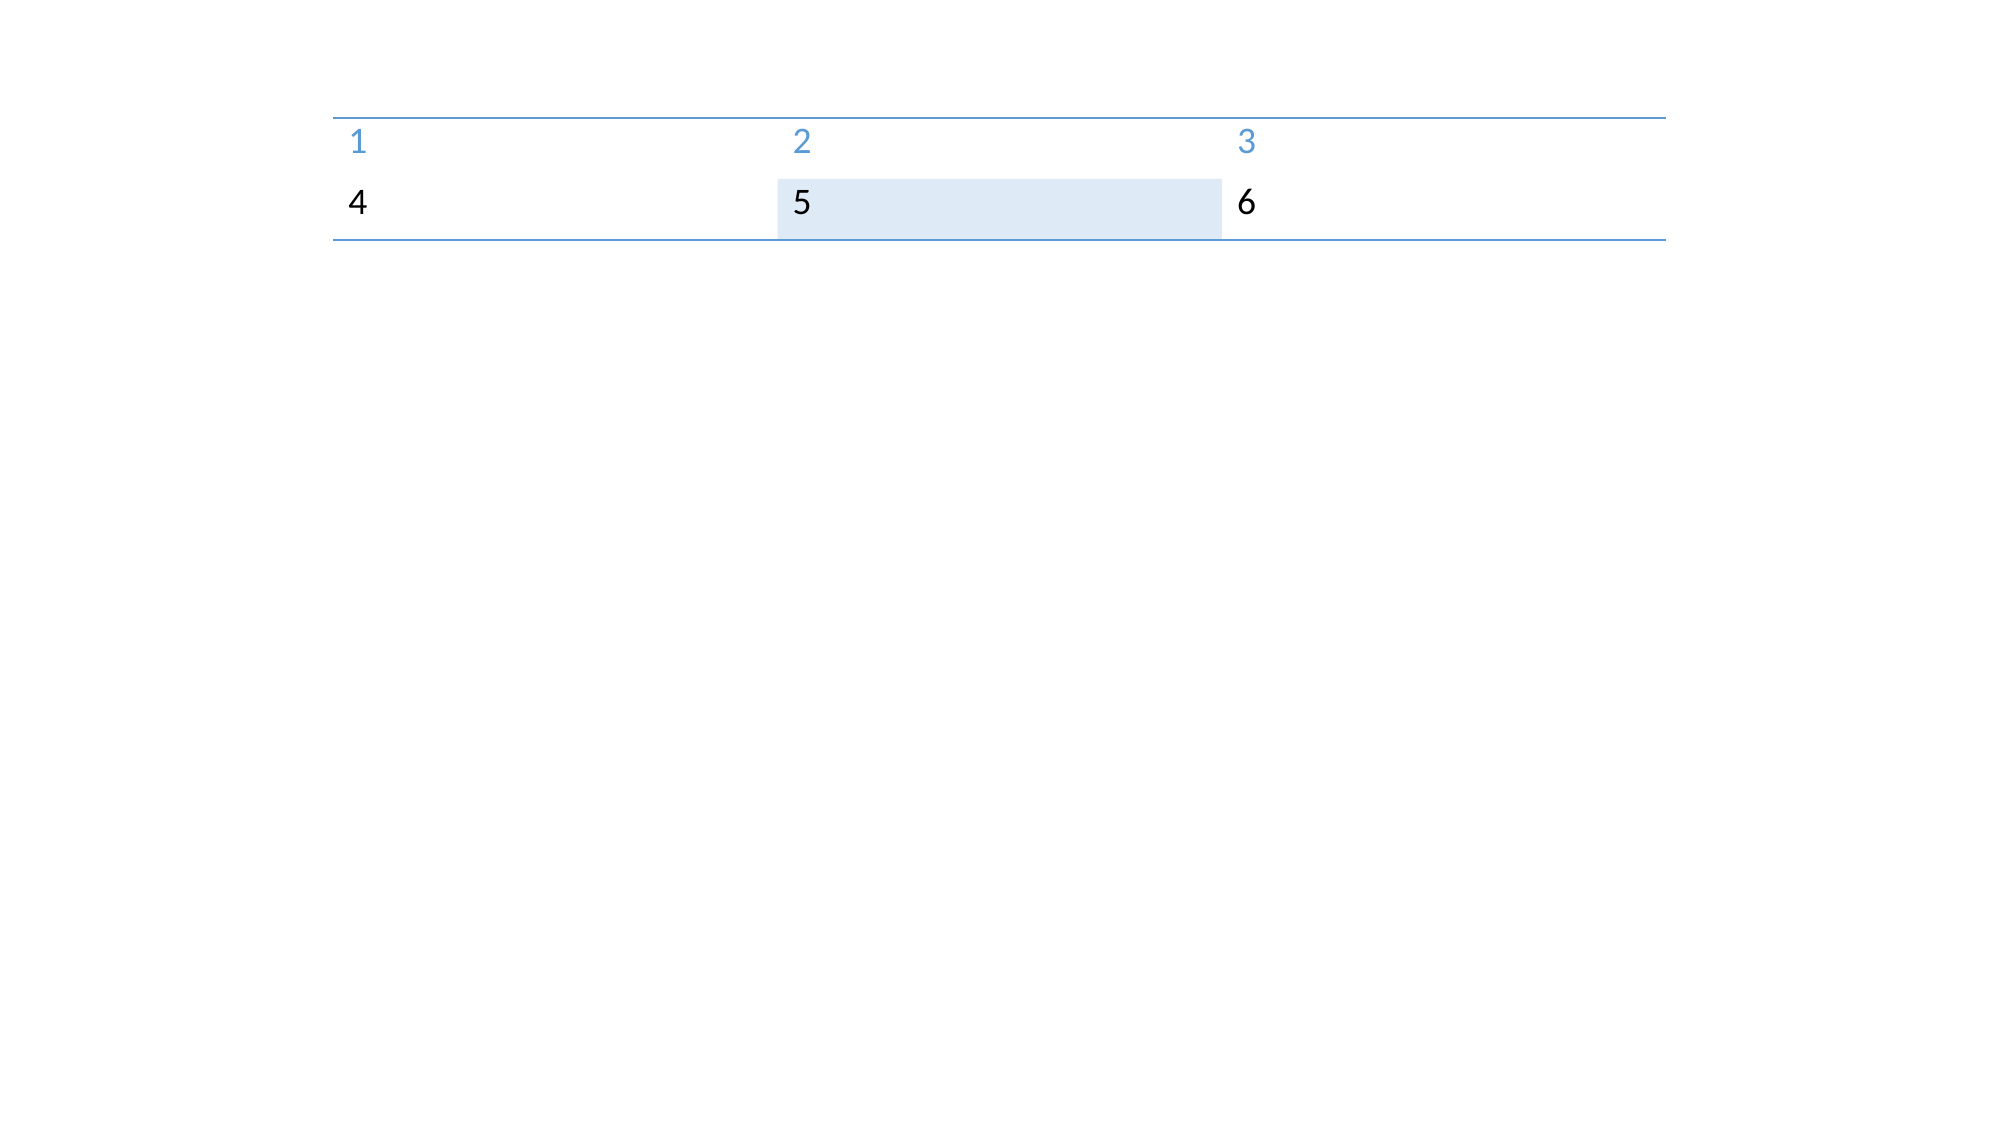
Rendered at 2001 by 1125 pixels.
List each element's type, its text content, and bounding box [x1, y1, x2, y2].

table_cell 6 [1222, 179, 1666, 239]
table_cell 4 [333, 179, 778, 239]
table_header 1 [333, 119, 778, 179]
table_header 2 [778, 119, 1222, 179]
table_header 3 [1222, 119, 1666, 179]
table_cell 5 [778, 179, 1222, 239]
